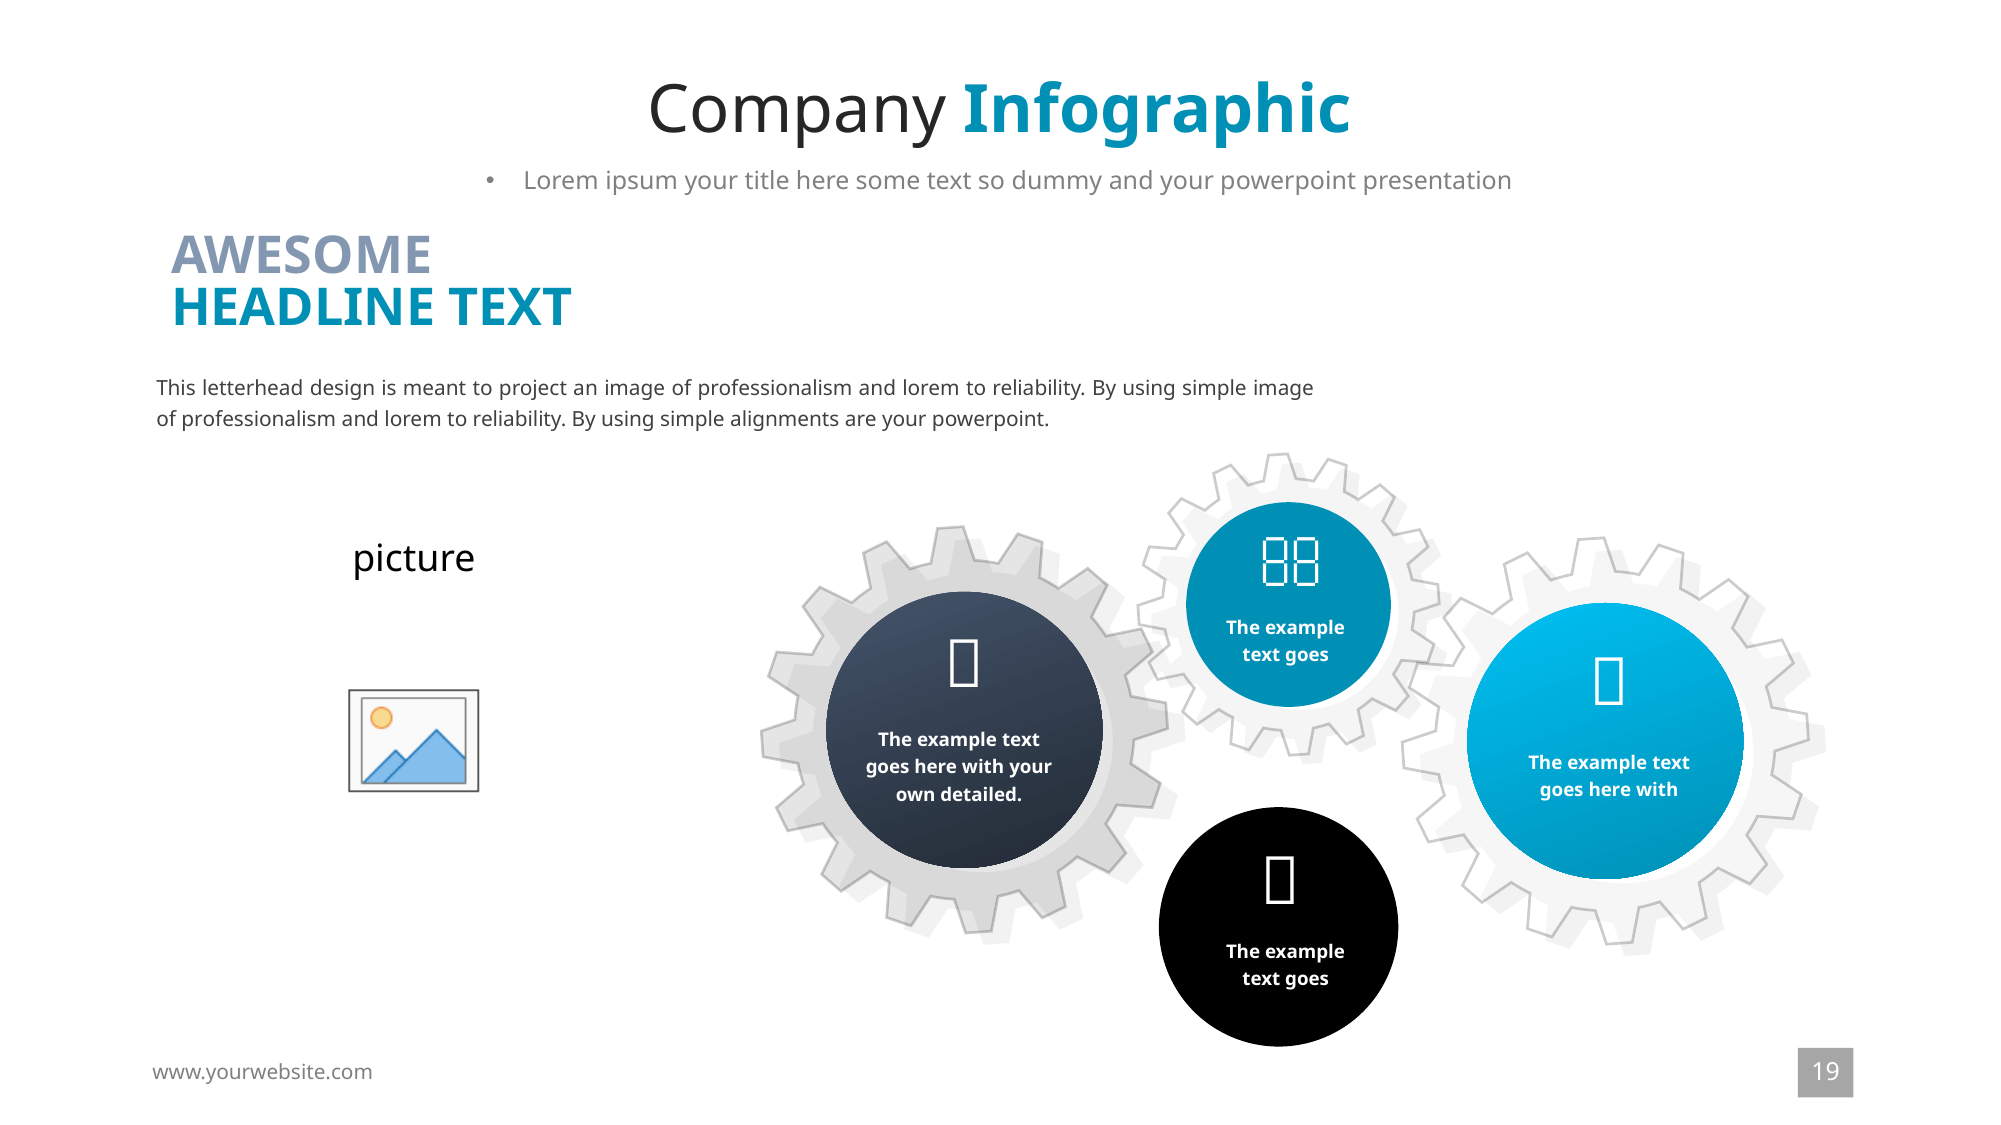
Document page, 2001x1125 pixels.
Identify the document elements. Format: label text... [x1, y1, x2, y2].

text_box AWESOME HEADLINE TEXT [156, 224, 806, 344]
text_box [1402, 537, 1827, 956]
slide_number 19 [1788, 1042, 1863, 1103]
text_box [761, 526, 1186, 945]
text_box The example text goes [1195, 927, 1376, 997]
text_box [1159, 806, 1400, 1048]
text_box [1137, 453, 1453, 764]
title Company Infographic [137, 55, 1863, 160]
picture [156, 526, 672, 955]
footer www.yourwebsite.com [137, 1042, 415, 1103]
list Lorem ipsum your title here some text so dummy and your powerpoint presentation [137, 160, 1863, 207]
text_box  [1245, 830, 1316, 925]
text_box This letterhead design is meant to project an image of professionalism and lorem to reliability. By using simple image of professionalism and lorem to reliability. By using simple alignments are your powerpoint. [156, 364, 1315, 434]
